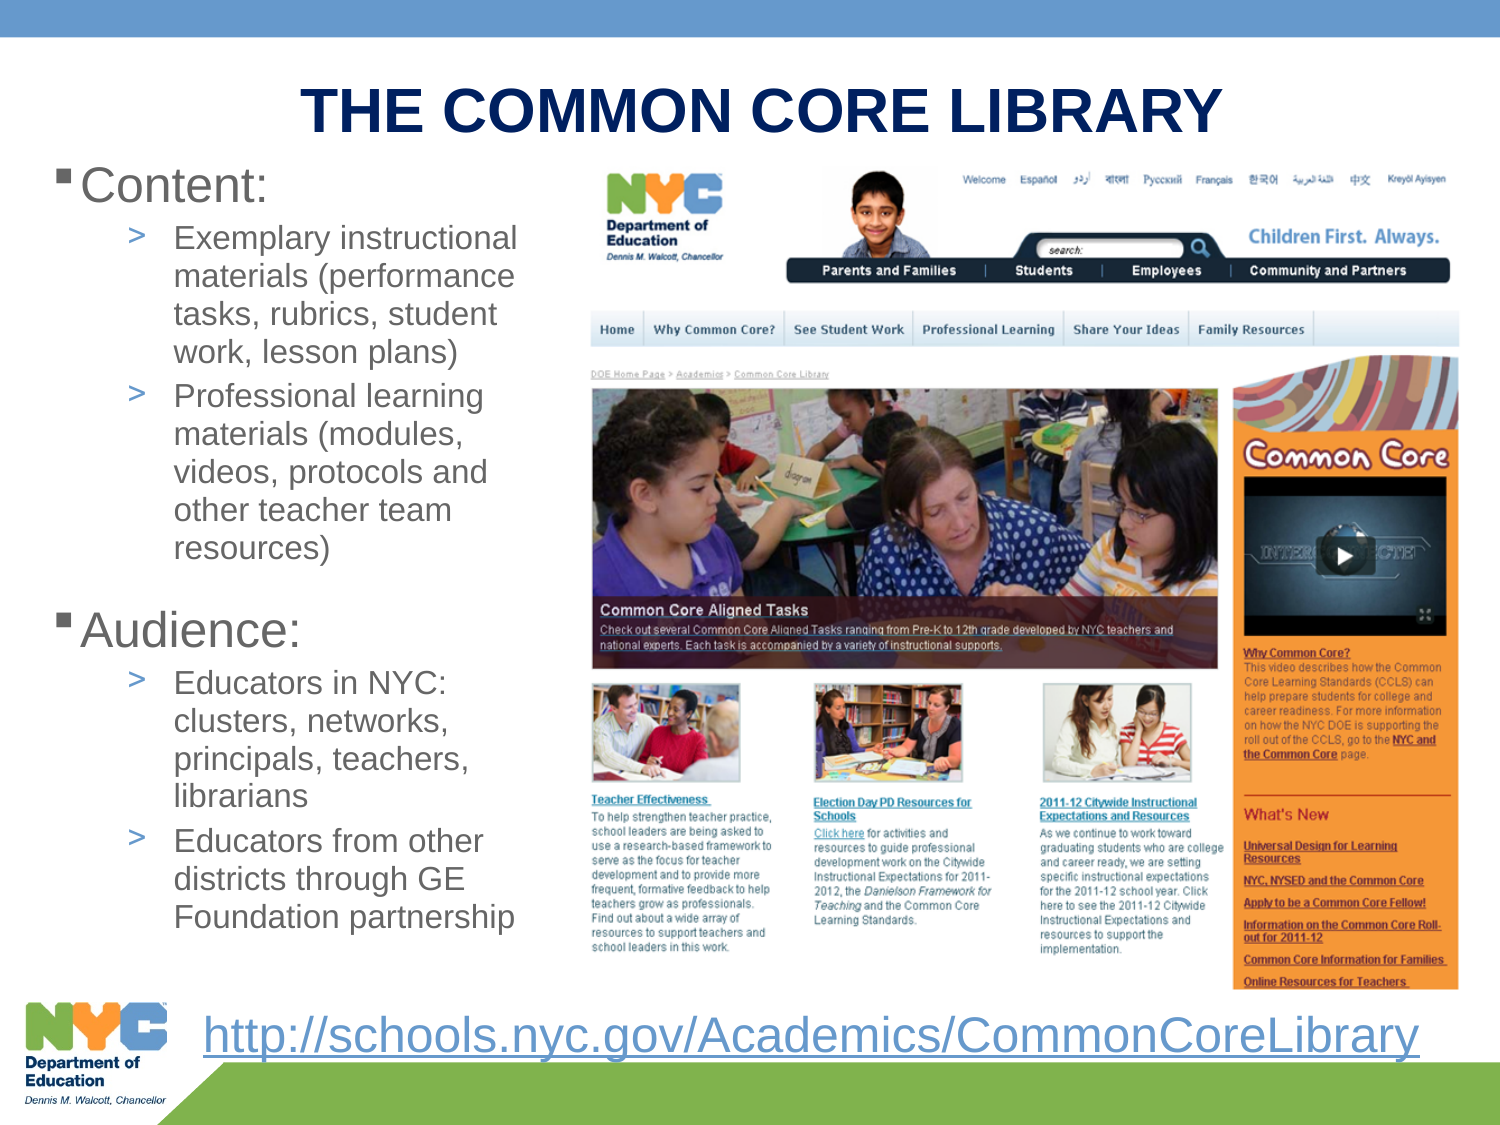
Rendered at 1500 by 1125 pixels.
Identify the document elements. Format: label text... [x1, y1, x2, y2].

text_box Content: Exemplary instructional materials (performance tasks, rubrics, student work, lesson plans) Professional learning materials (modules, videos, protocols and other teacher team resources) Audience: Educators in NYC: clusters, networks, principals, teachers, librarians Educators from other districts through GE Foundation partnership [37, 145, 563, 963]
picture [24, 1002, 167, 1105]
picture [574, 166, 1469, 991]
text_box THE COMMON CORE LIBRARY [62, 62, 1463, 153]
text_box http://schools.nyc.gov/Academics/CommonCoreLibrary [188, 995, 1500, 1125]
